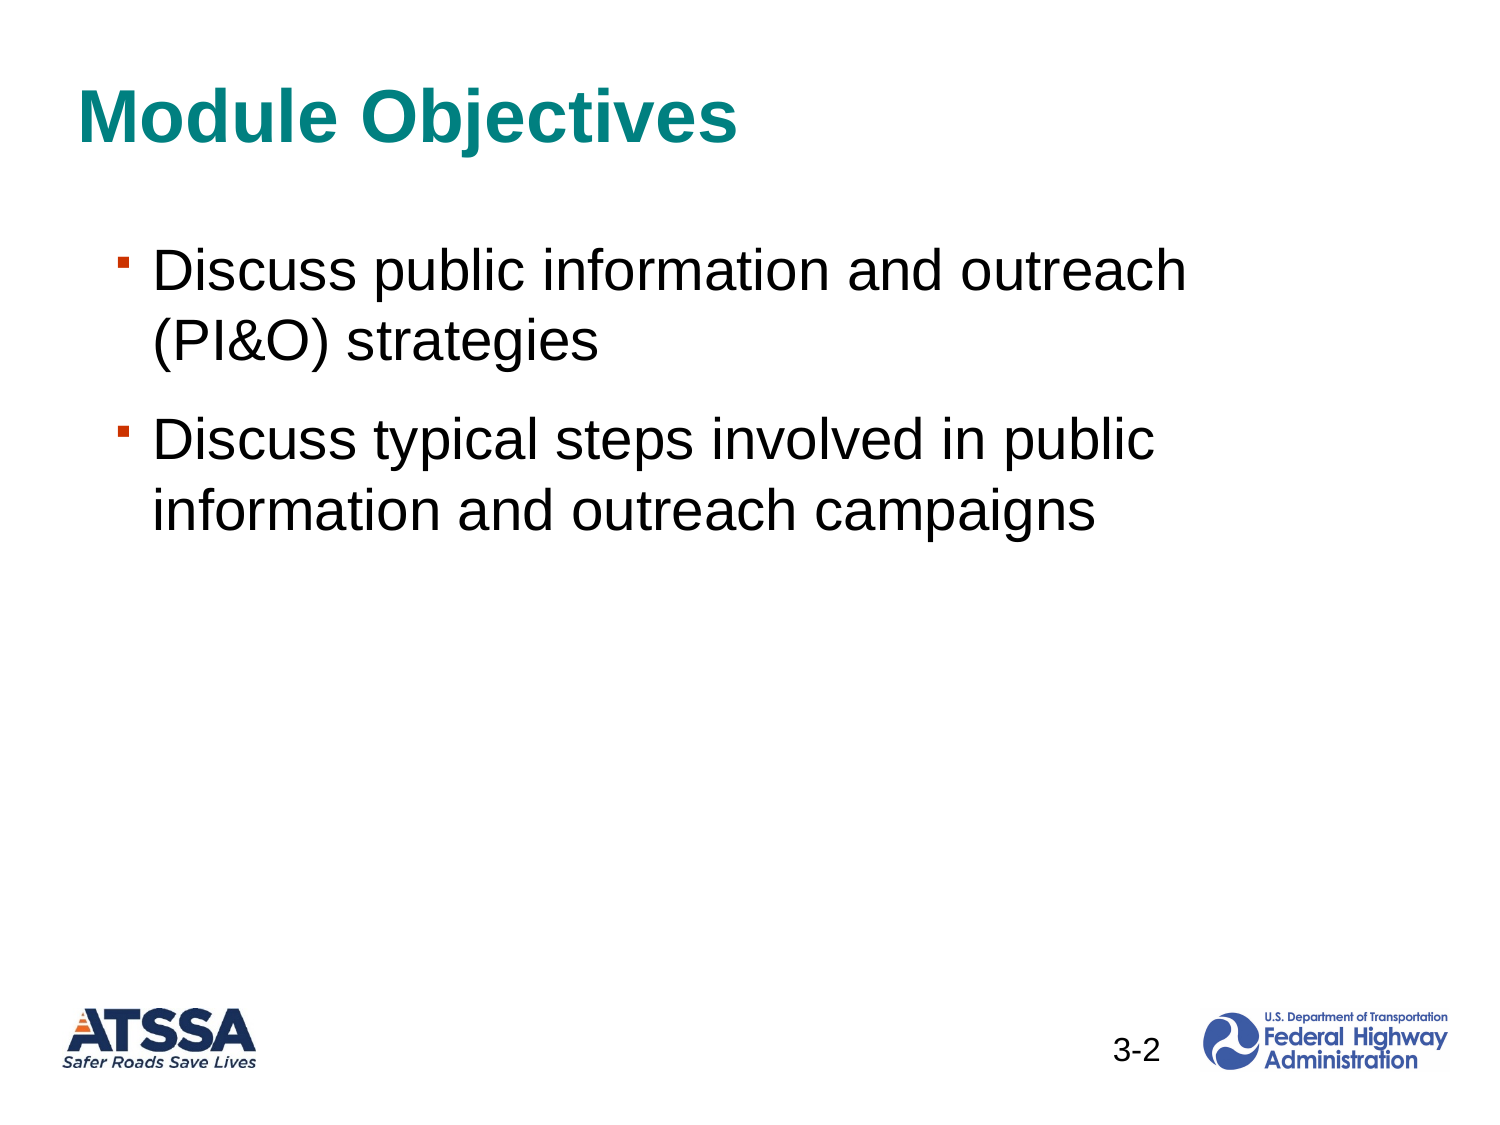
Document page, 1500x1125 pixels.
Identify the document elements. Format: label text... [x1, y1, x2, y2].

list Discuss public information and outreach (PI&O) strategies Discuss typical steps involved in public information and outreach campaigns [99, 224, 1388, 938]
title Module Objectives [62, 0, 1500, 225]
picture [1200, 1008, 1450, 1072]
picture [62, 1008, 256, 1068]
